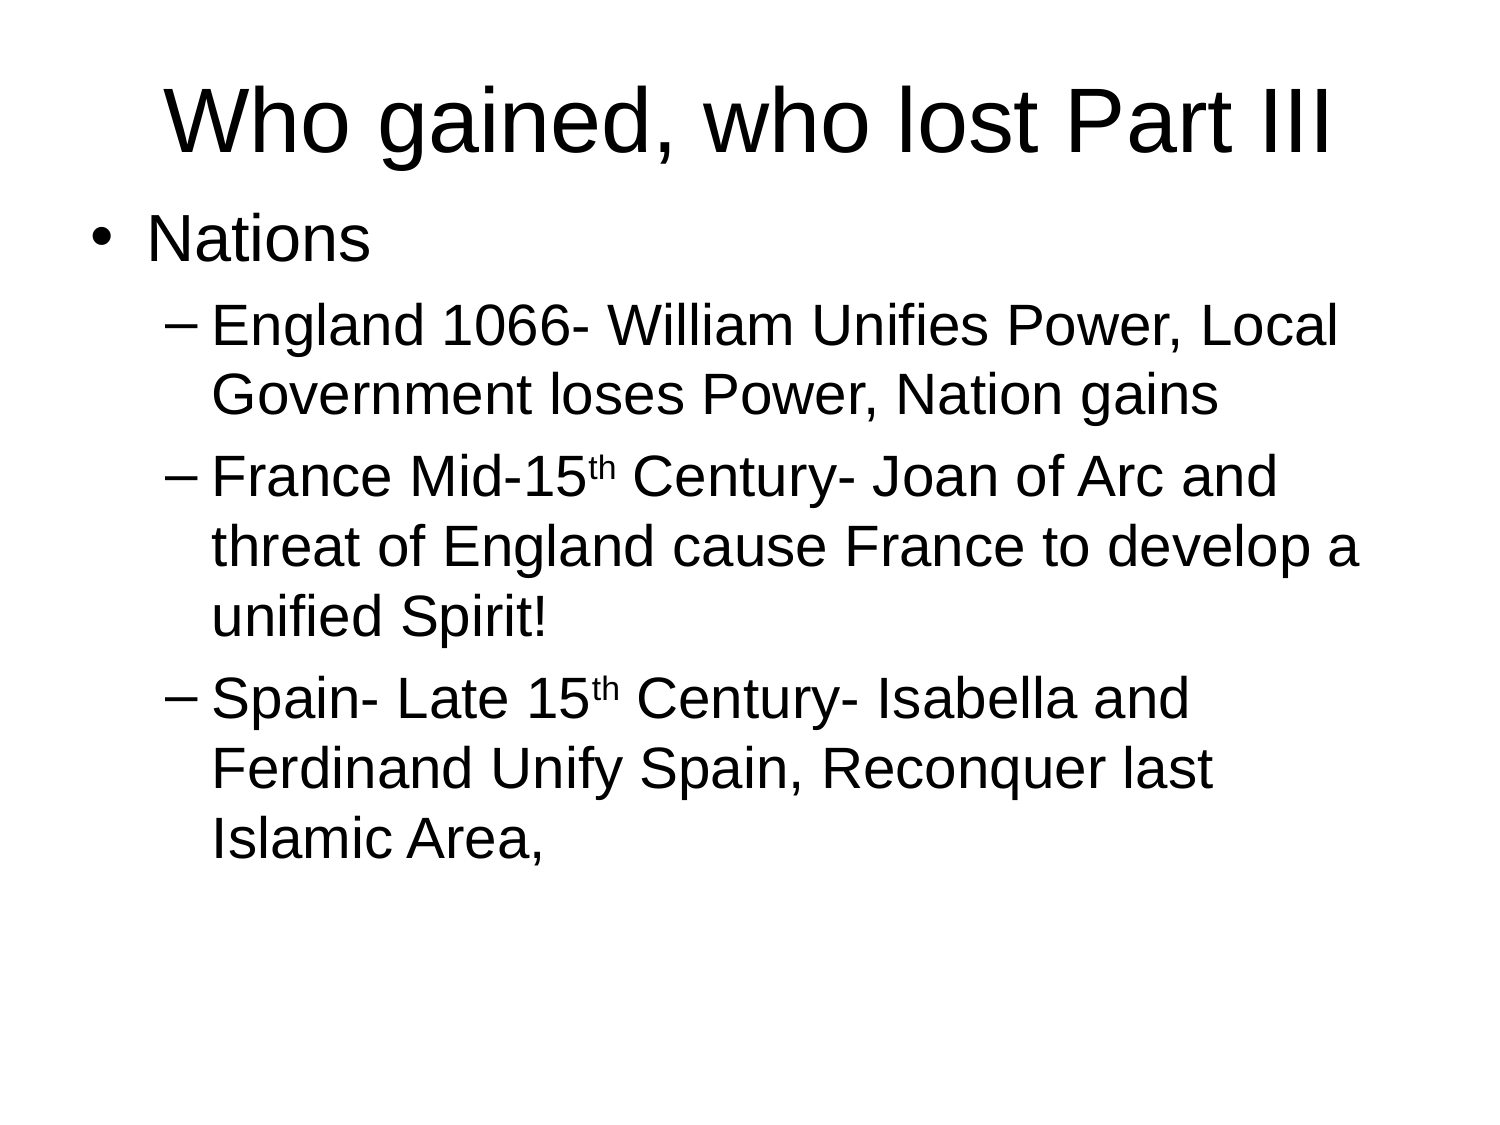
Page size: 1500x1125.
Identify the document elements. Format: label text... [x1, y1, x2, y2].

list Nations England 1066- William Unifies Power, Local Government loses Power, Nation gains France Mid-15th Century- Joan of Arc and threat of England cause France to develop a unified Spirit! Spain- Late 15th Century- Isabella and Ferdinand Unify Spain, Reconquer last Islamic Area, [75, 187, 1425, 930]
title Who gained, who lost Part III [75, 45, 1425, 187]
